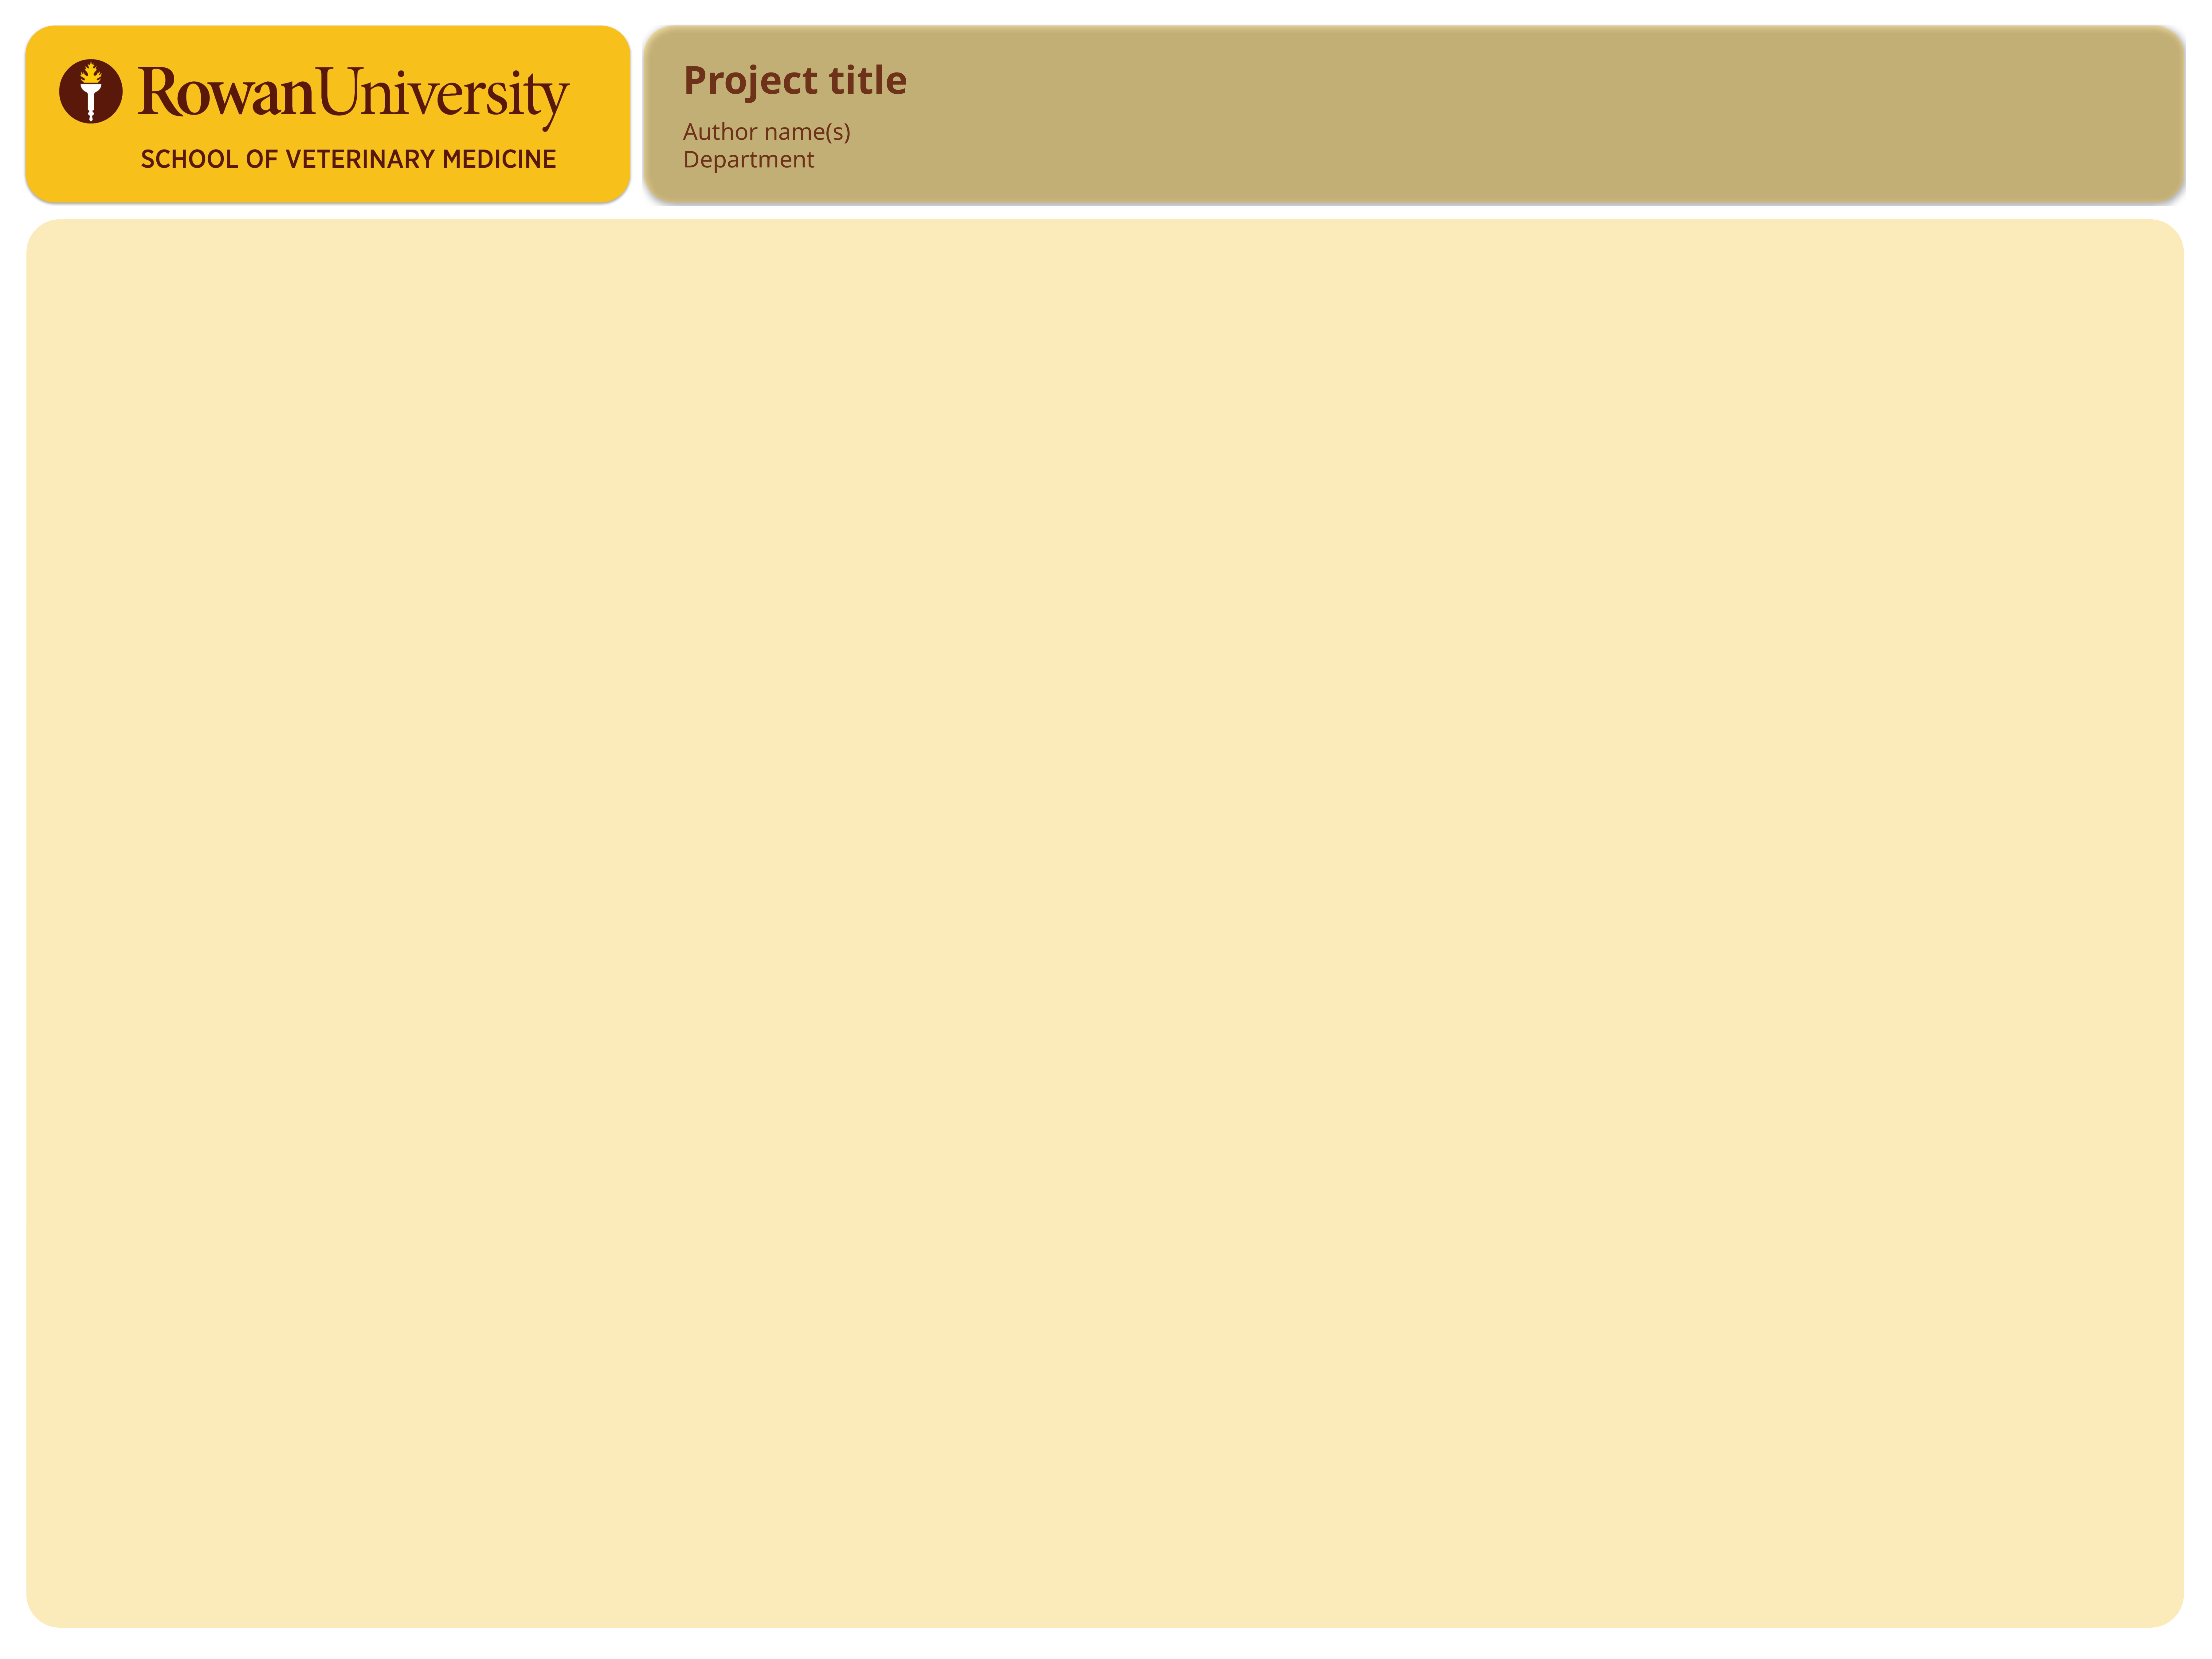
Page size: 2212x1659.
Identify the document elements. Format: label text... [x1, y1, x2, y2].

text_box [25, 218, 2185, 1628]
picture [25, 25, 604, 202]
text_box Project title Author name(s) Department [678, 53, 2155, 175]
